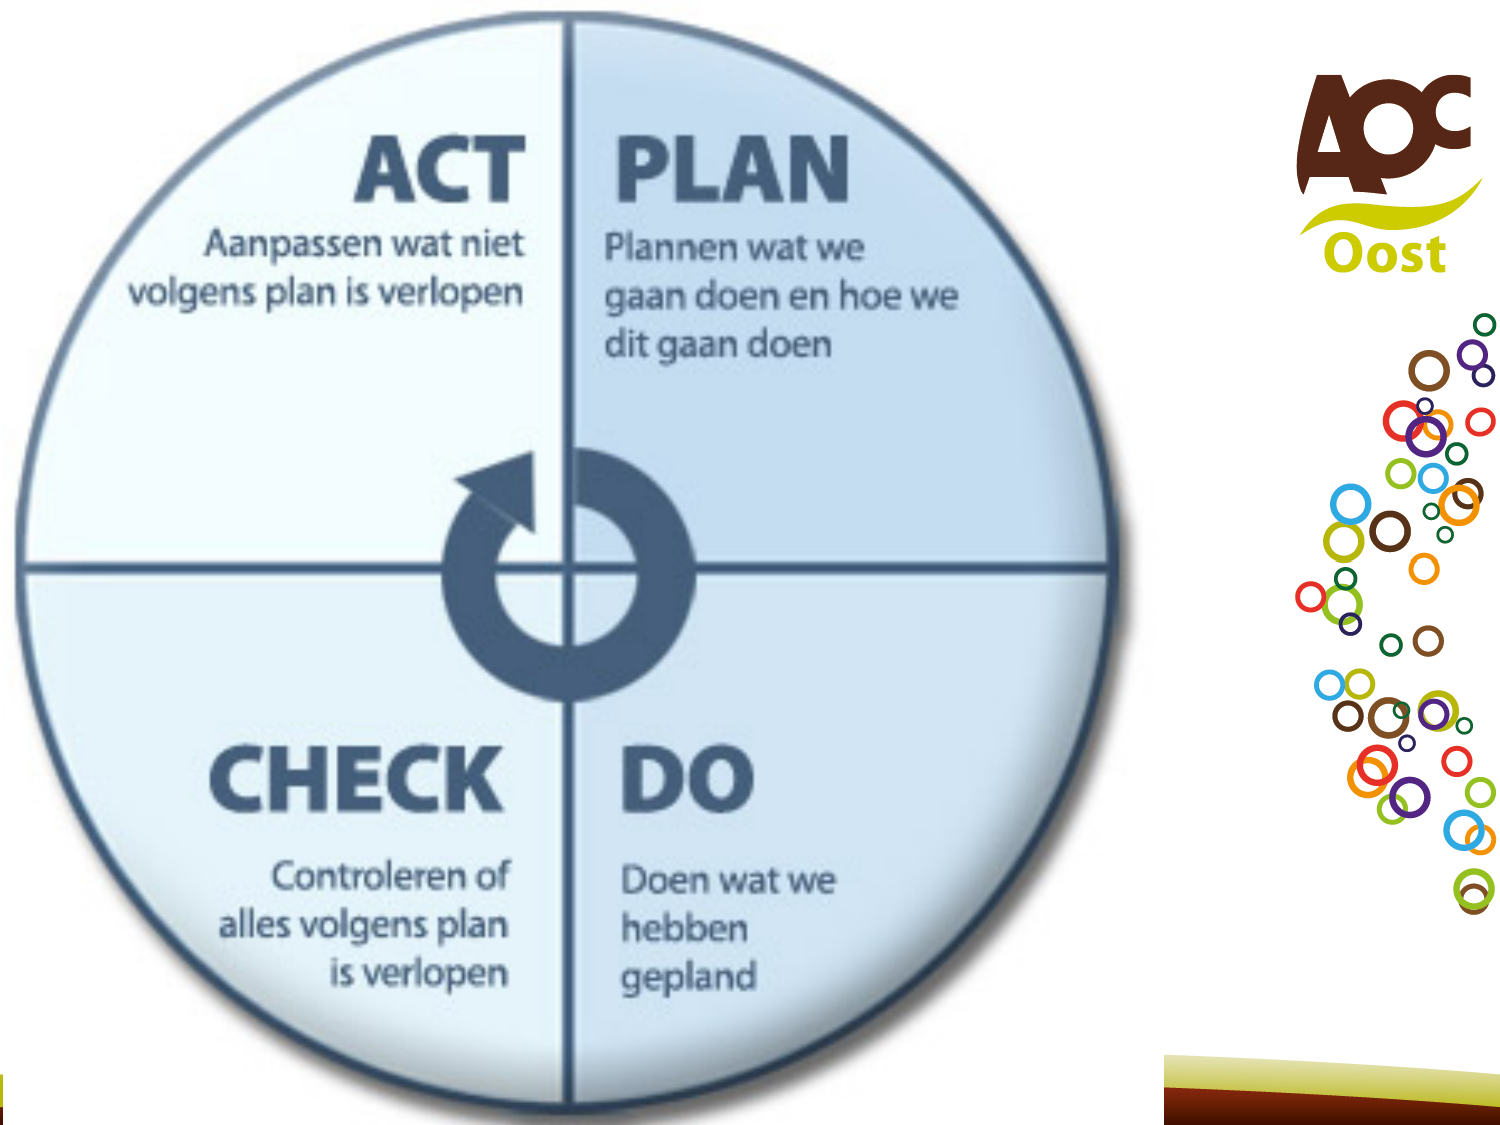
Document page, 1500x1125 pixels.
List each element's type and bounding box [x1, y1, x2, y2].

picture [1164, 0, 1500, 1125]
list [3, 0, 1164, 1125]
